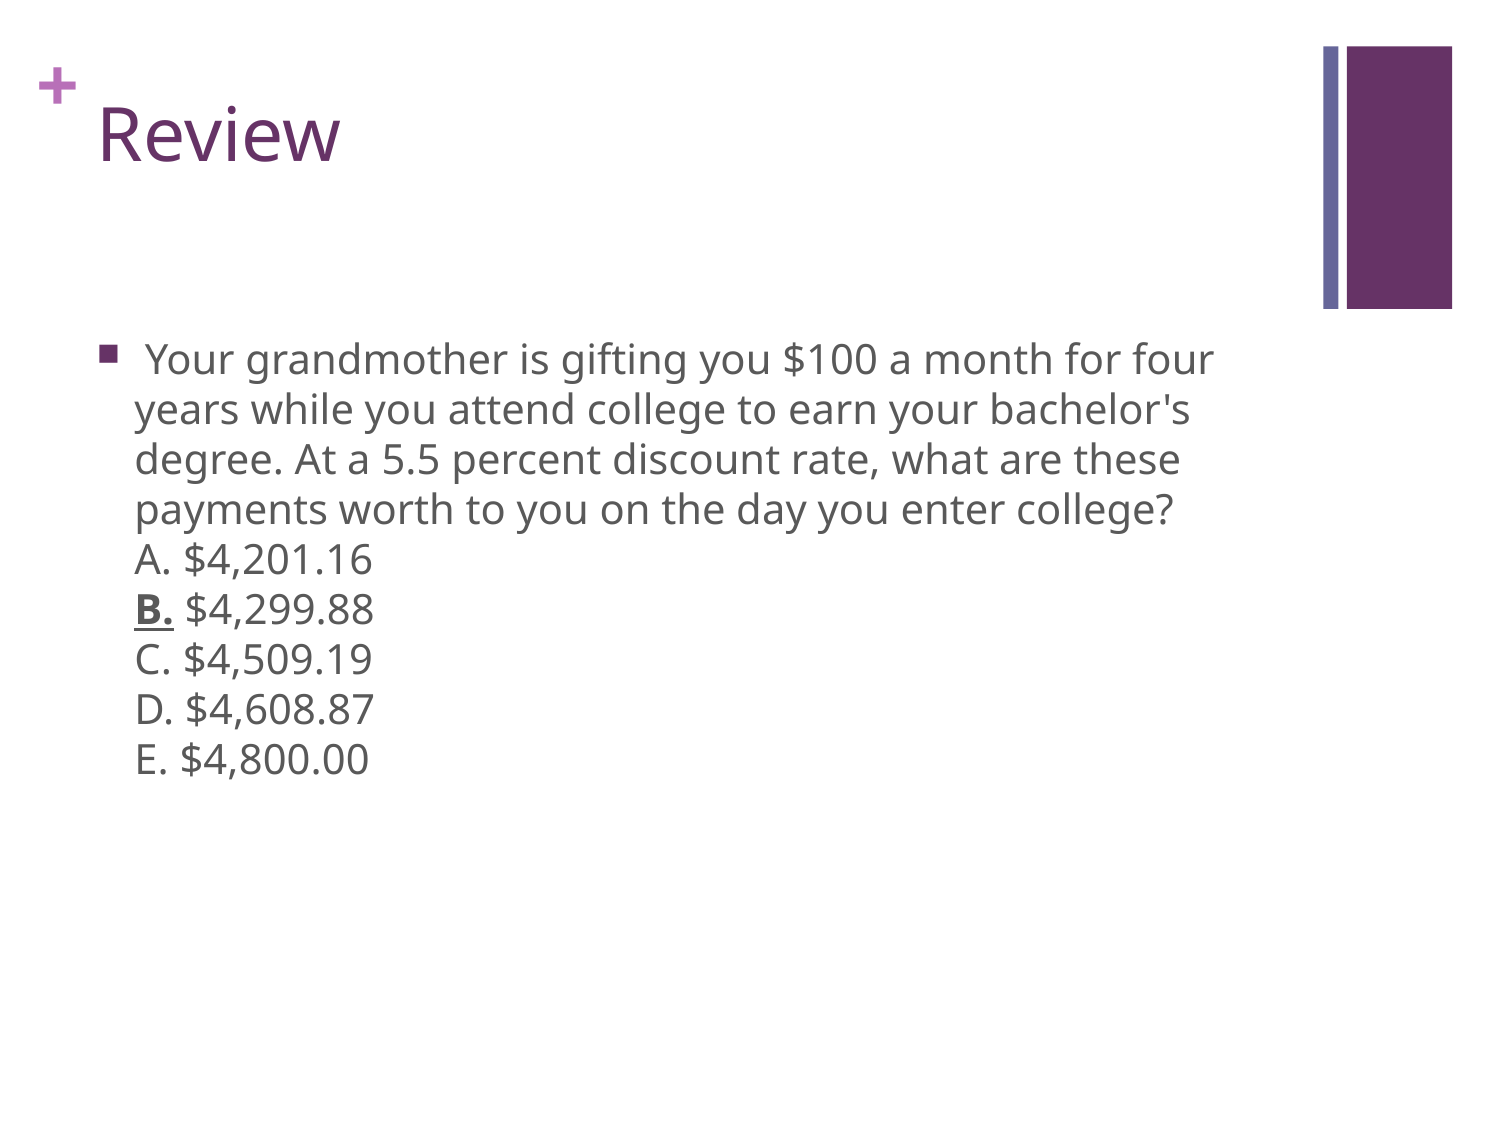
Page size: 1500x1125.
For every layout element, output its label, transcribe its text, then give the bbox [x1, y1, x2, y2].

title Review [81, 79, 1322, 263]
list Your grandmother is gifting you $100 a month for four years while you attend college to earn your bachelor's degree. At a 5.5 percent discount rate, what are these payments worth to you on the day you enter college? A. $4,201.16 B. $4,299.88 C. $4,509.19 D. $4,608.87 E. $4,800.00 [81, 324, 1322, 1005]
